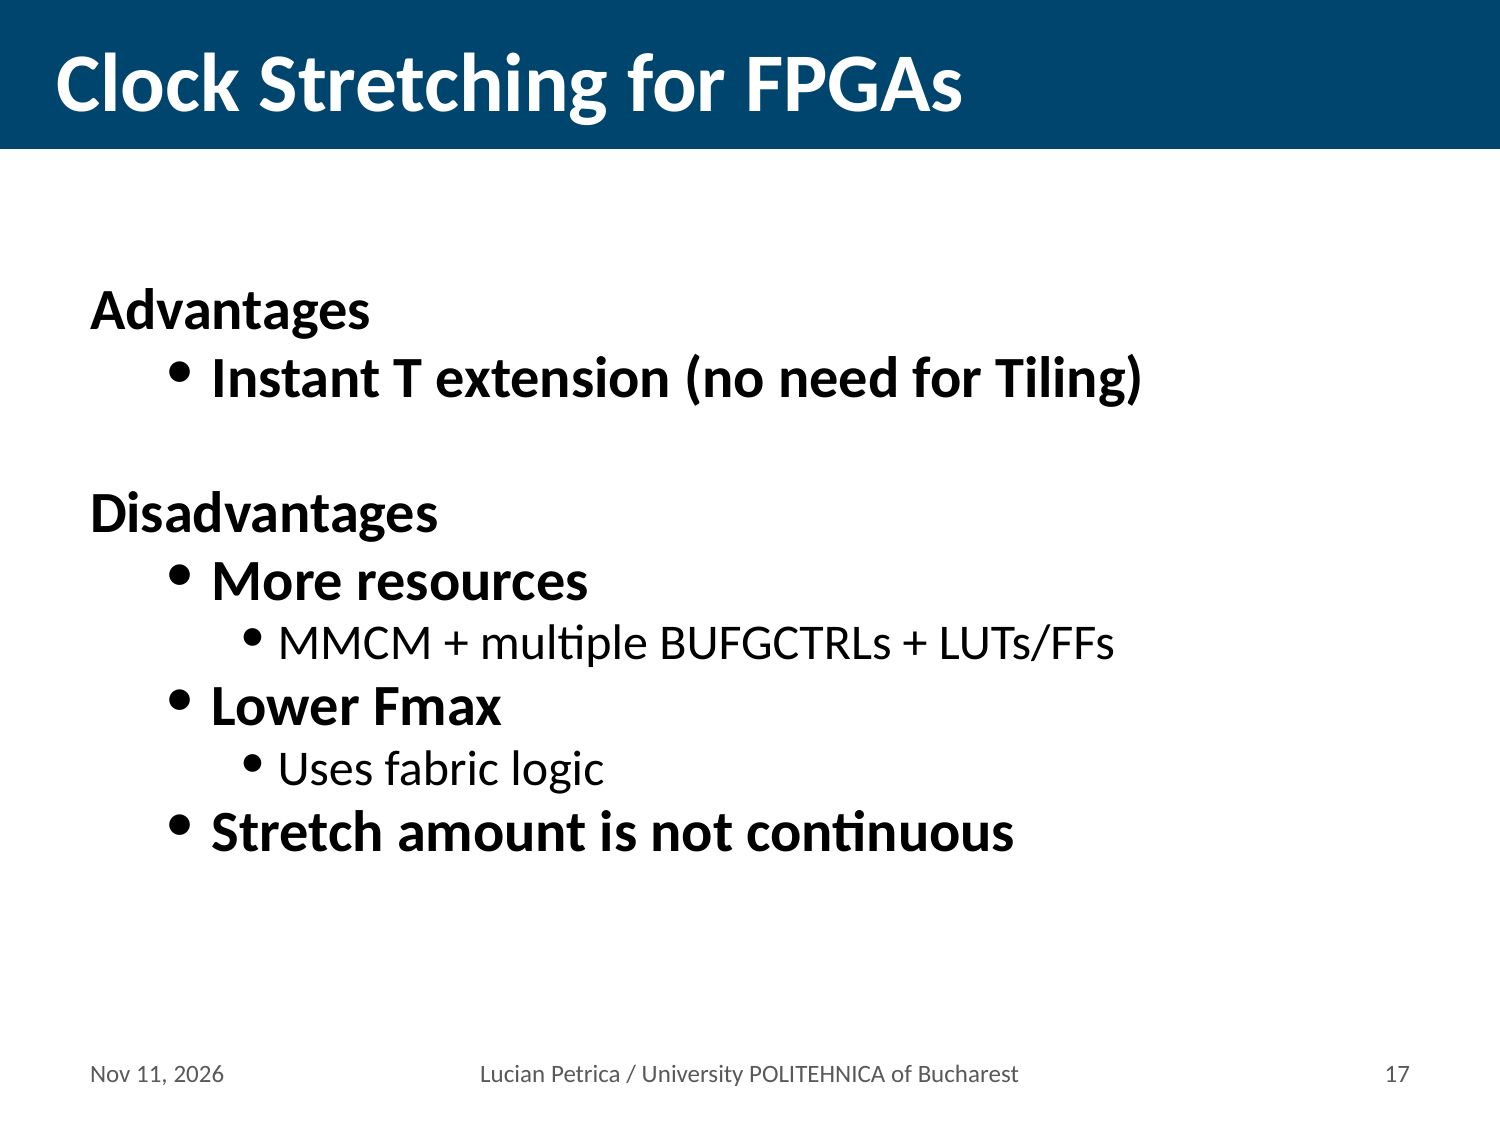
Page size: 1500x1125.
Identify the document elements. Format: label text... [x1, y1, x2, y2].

slide_number 16 [1246, 1042, 1425, 1103]
title Clock Stretching for FPGAs [41, 15, 1459, 142]
footer Lucian Petrica / University POLITEHNICA of Bucharest [277, 1042, 1223, 1103]
list Advantages Instant T extension (no need for Tiling) Disadvantages More resources MMCM + multiple BUFGCTRLs + LUTs/FFs Lower Fmax Uses fabric logic Stretch amount is not continuous [75, 196, 1425, 1010]
slide_number 11-Mar-15 [75, 1042, 254, 1103]
